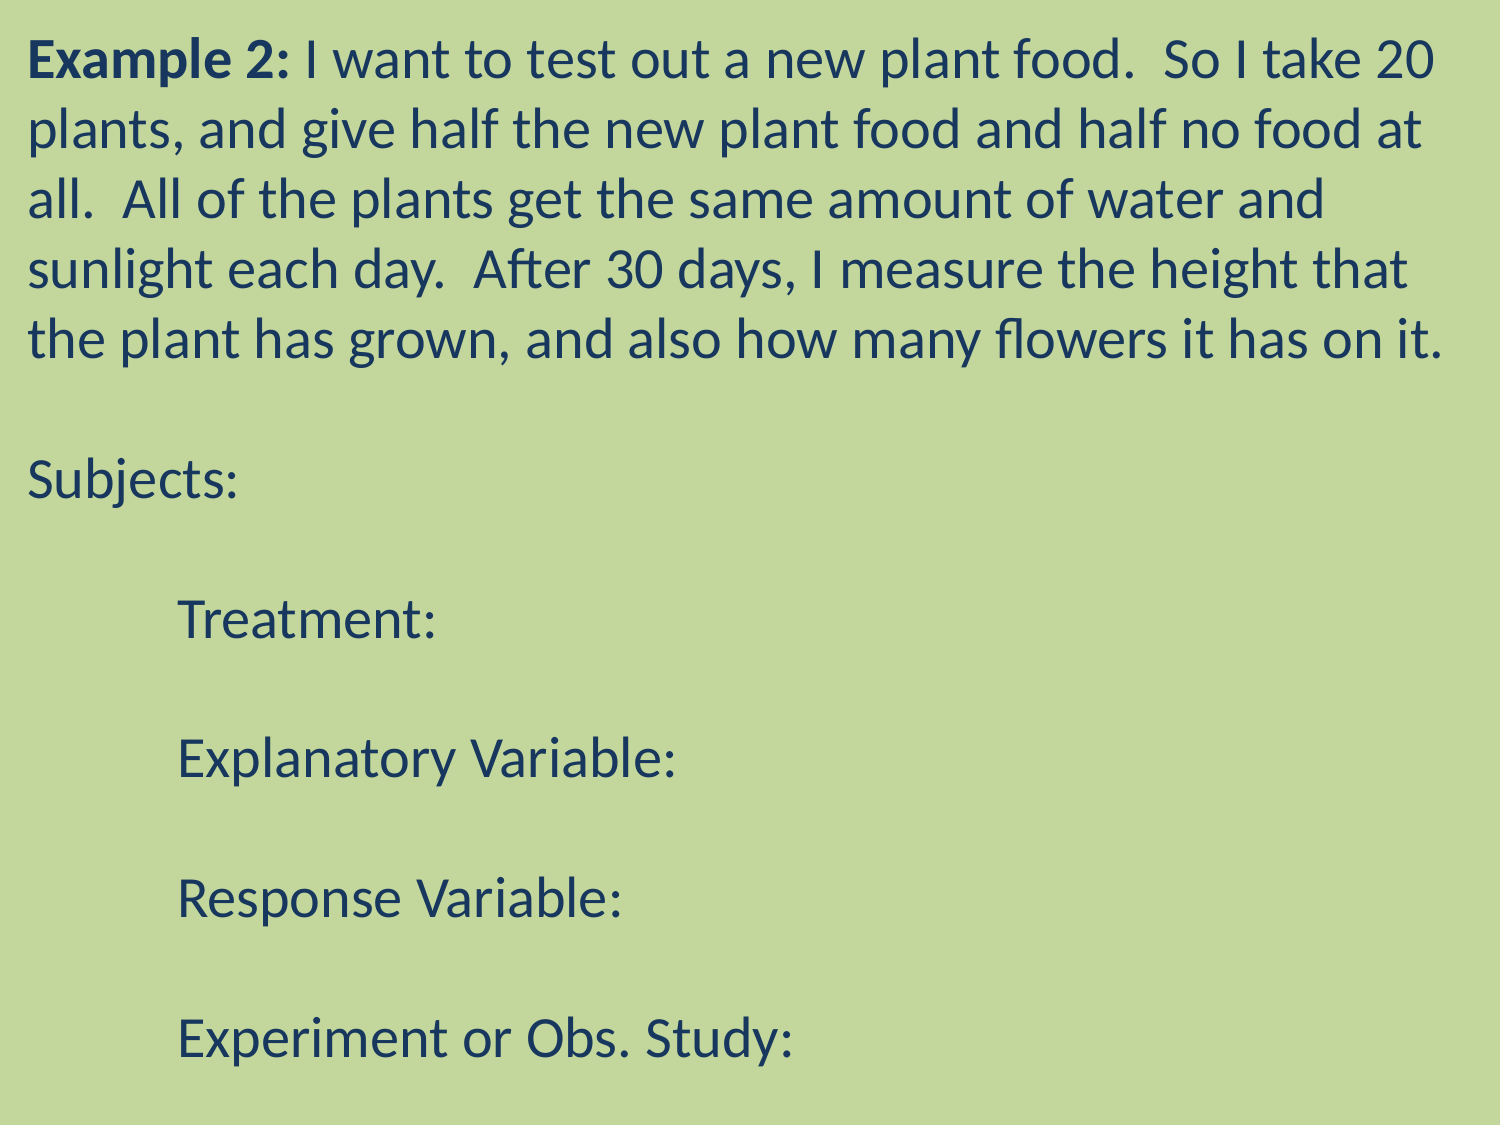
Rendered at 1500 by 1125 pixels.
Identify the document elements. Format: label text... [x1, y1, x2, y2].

text_box Example 2: I want to test out a new plant food. So I take 20 plants, and give half the new plant food and half no food at all. All of the plants get the same amount of water and sunlight each day. After 30 days, I measure the height that the plant has grown, and also how many flowers it has on it. Subjects: Treatment: Explanatory Variable: Response Variable: Experiment or Obs. Study: [12, 12, 1500, 1125]
